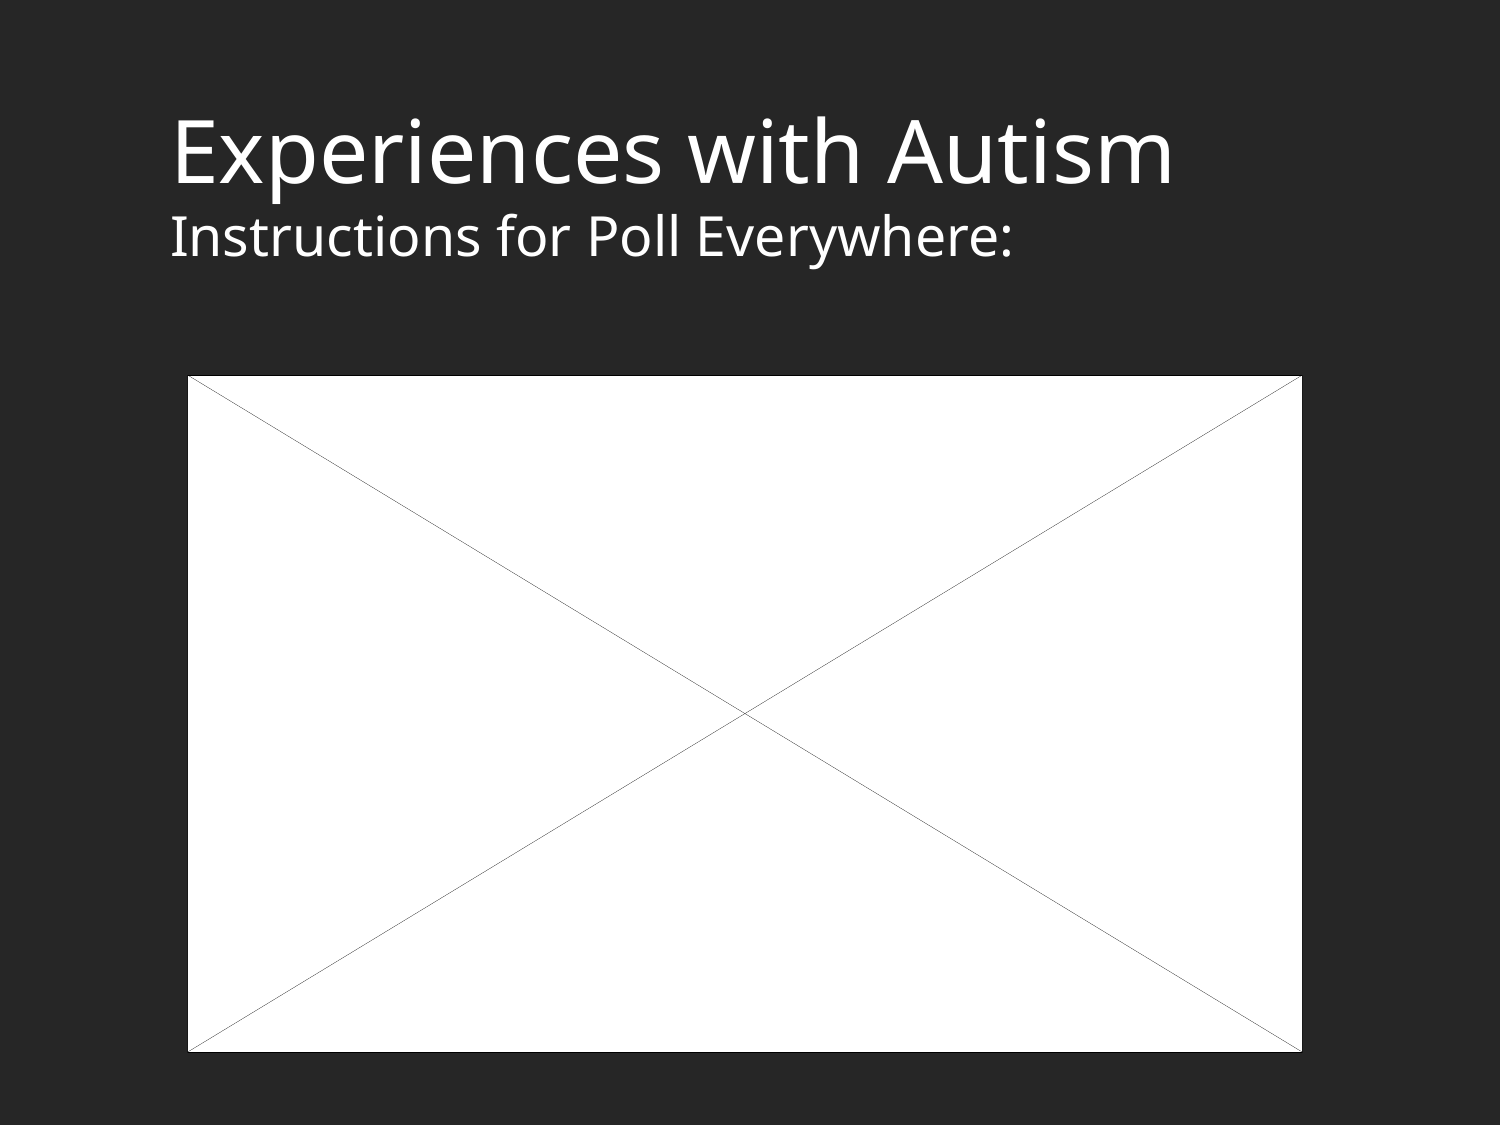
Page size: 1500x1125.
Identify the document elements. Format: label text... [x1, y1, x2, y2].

title Experiences with Autism Instructions for Poll Everywhere: [162, 87, 1500, 275]
